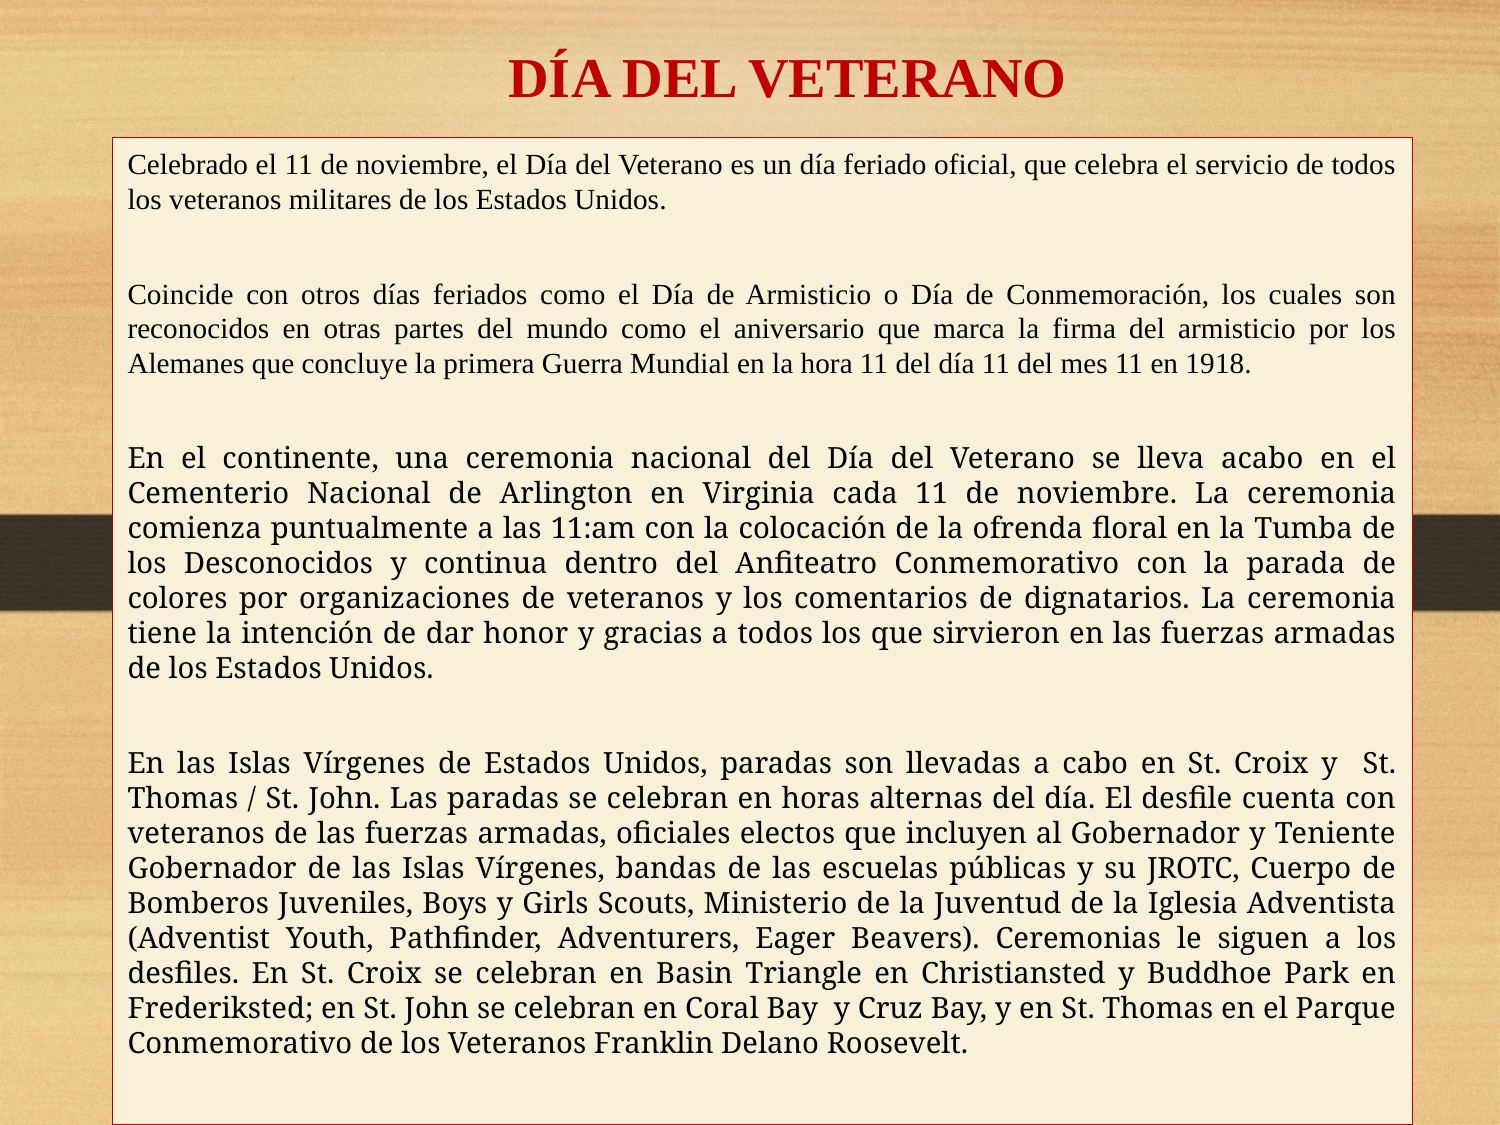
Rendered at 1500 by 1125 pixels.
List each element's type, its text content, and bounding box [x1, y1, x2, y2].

picture [0, 0, 1500, 1125]
subtitle Celebrado el 11 de noviembre, el Día del Veterano es un día feriado oficial, que celebra el servicio de todos los veteranos militares de los Estados Unidos. Coincide con otros días feriados como el Día de Armisticio o Día de Conmemoración, los cuales son reconocidos en otras partes del mundo como el aniversario que marca la firma del armisticio por los Alemanes que concluye la primera Guerra Mundial en la hora 11 del día 11 del mes 11 en 1918. En el continente, una ceremonia nacional del Día del Veterano se lleva acabo en el Cementerio Nacional de Arlington en Virginia cada 11 de noviembre. La ceremonia comienza puntualmente a las 11:am con la colocación de la ofrenda floral en la Tumba de los Desconocidos y continua dentro del Anfiteatro Conmemorativo con la parada de colores por organizaciones de veteranos y los comentarios de dignatarios. La ceremonia tiene la intención de dar honor y gracias a todos los que sirvieron en las fuerzas armadas de los Estados Unidos. En las Islas Vírgenes de Estados Unidos, paradas son llevadas a cabo en St. Croix y St. Thomas / St. John. Las paradas se celebran en horas alternas del día. El desfile cuenta con veteranos de las fuerzas armadas, oficiales electos que incluyen al Gobernador y Teniente Gobernador de las Islas Vírgenes, bandas de las escuelas públicas y su JROTC, Cuerpo de Bomberos Juveniles, Boys y Girls Scouts, Ministerio de la Juventud de la Iglesia Adventista (Adventist Youth, Pathfinder, Adventurers, Eager Beavers). Ceremonias le siguen a los desfiles. En St. Croix se celebran en Basin Triangle en Christiansted y Buddhoe Park en Frederiksted; en St. John se celebran en Coral Bay y Cruz Bay, y en St. Thomas en el Parque Conmemorativo de los Veteranos Franklin Delano Roosevelt. El Día del Veterano es una gran oportunidad para dar gracias a un veterano por servir en las Fuerzas Armadas de EE.UU. [112, 137, 1413, 1125]
text_box DÍA DEL VETERANO [462, 33, 1113, 138]
